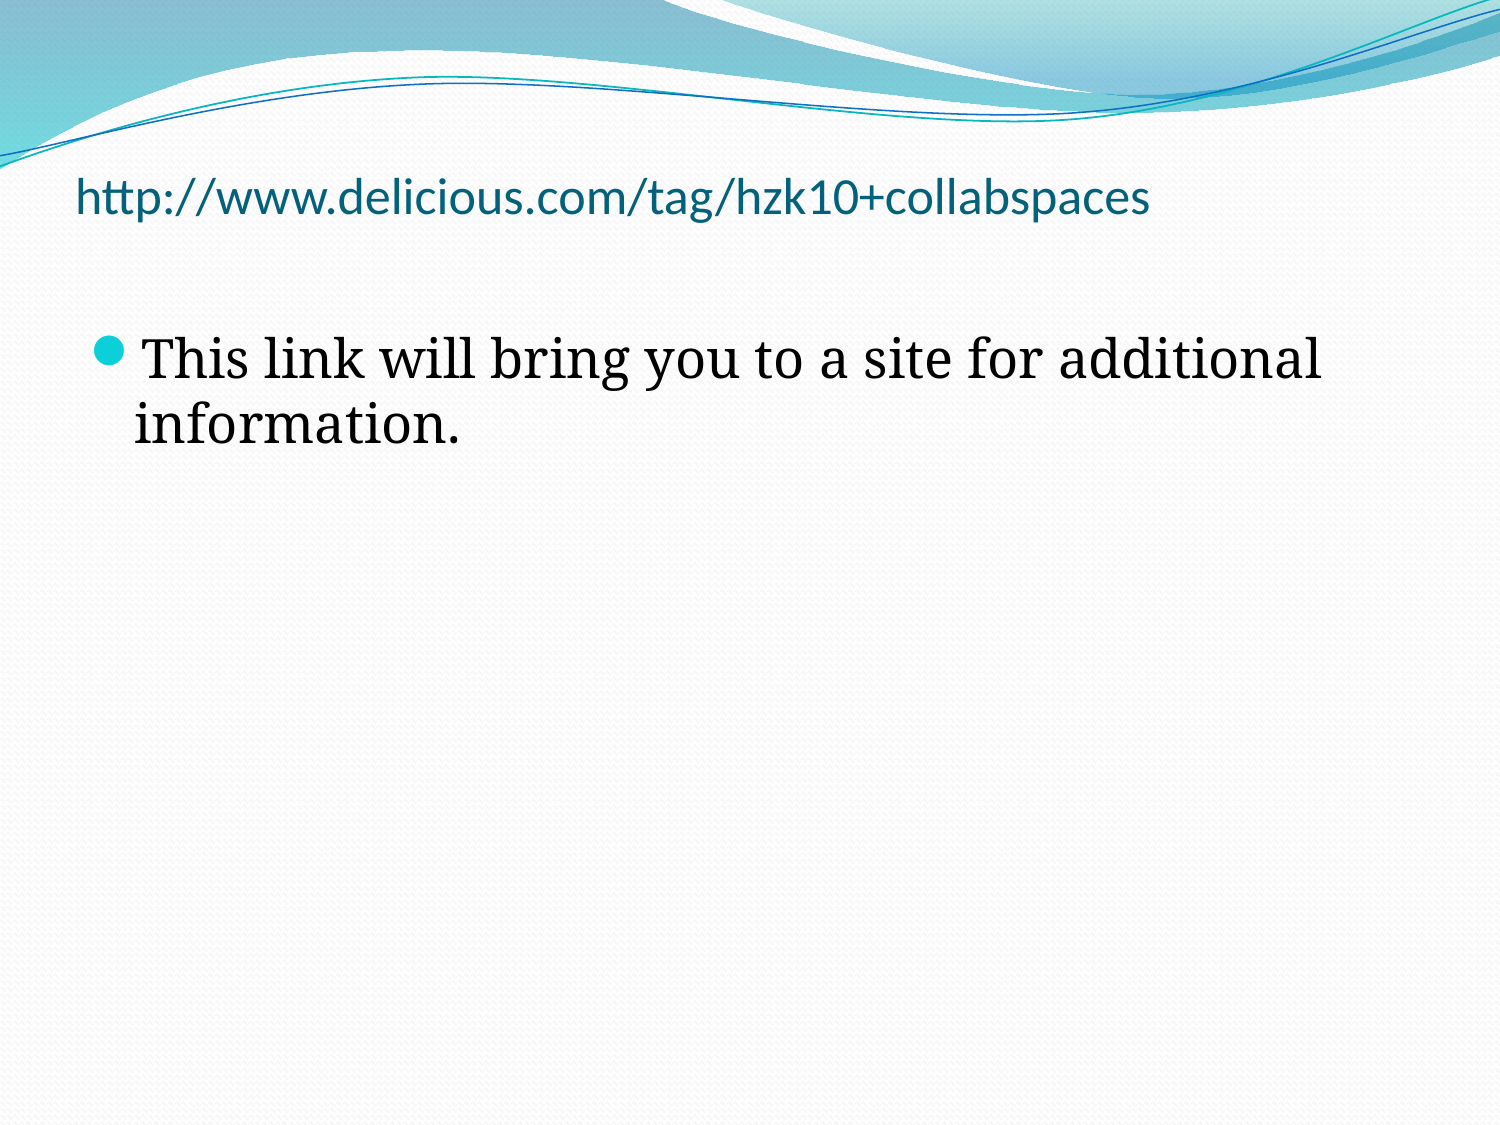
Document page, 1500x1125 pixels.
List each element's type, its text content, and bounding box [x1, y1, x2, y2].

title http://www.delicious.com/tag/hzk10+collabspaces [75, 37, 1425, 225]
list This link will bring you to a site for additional information. [75, 317, 1425, 1038]
